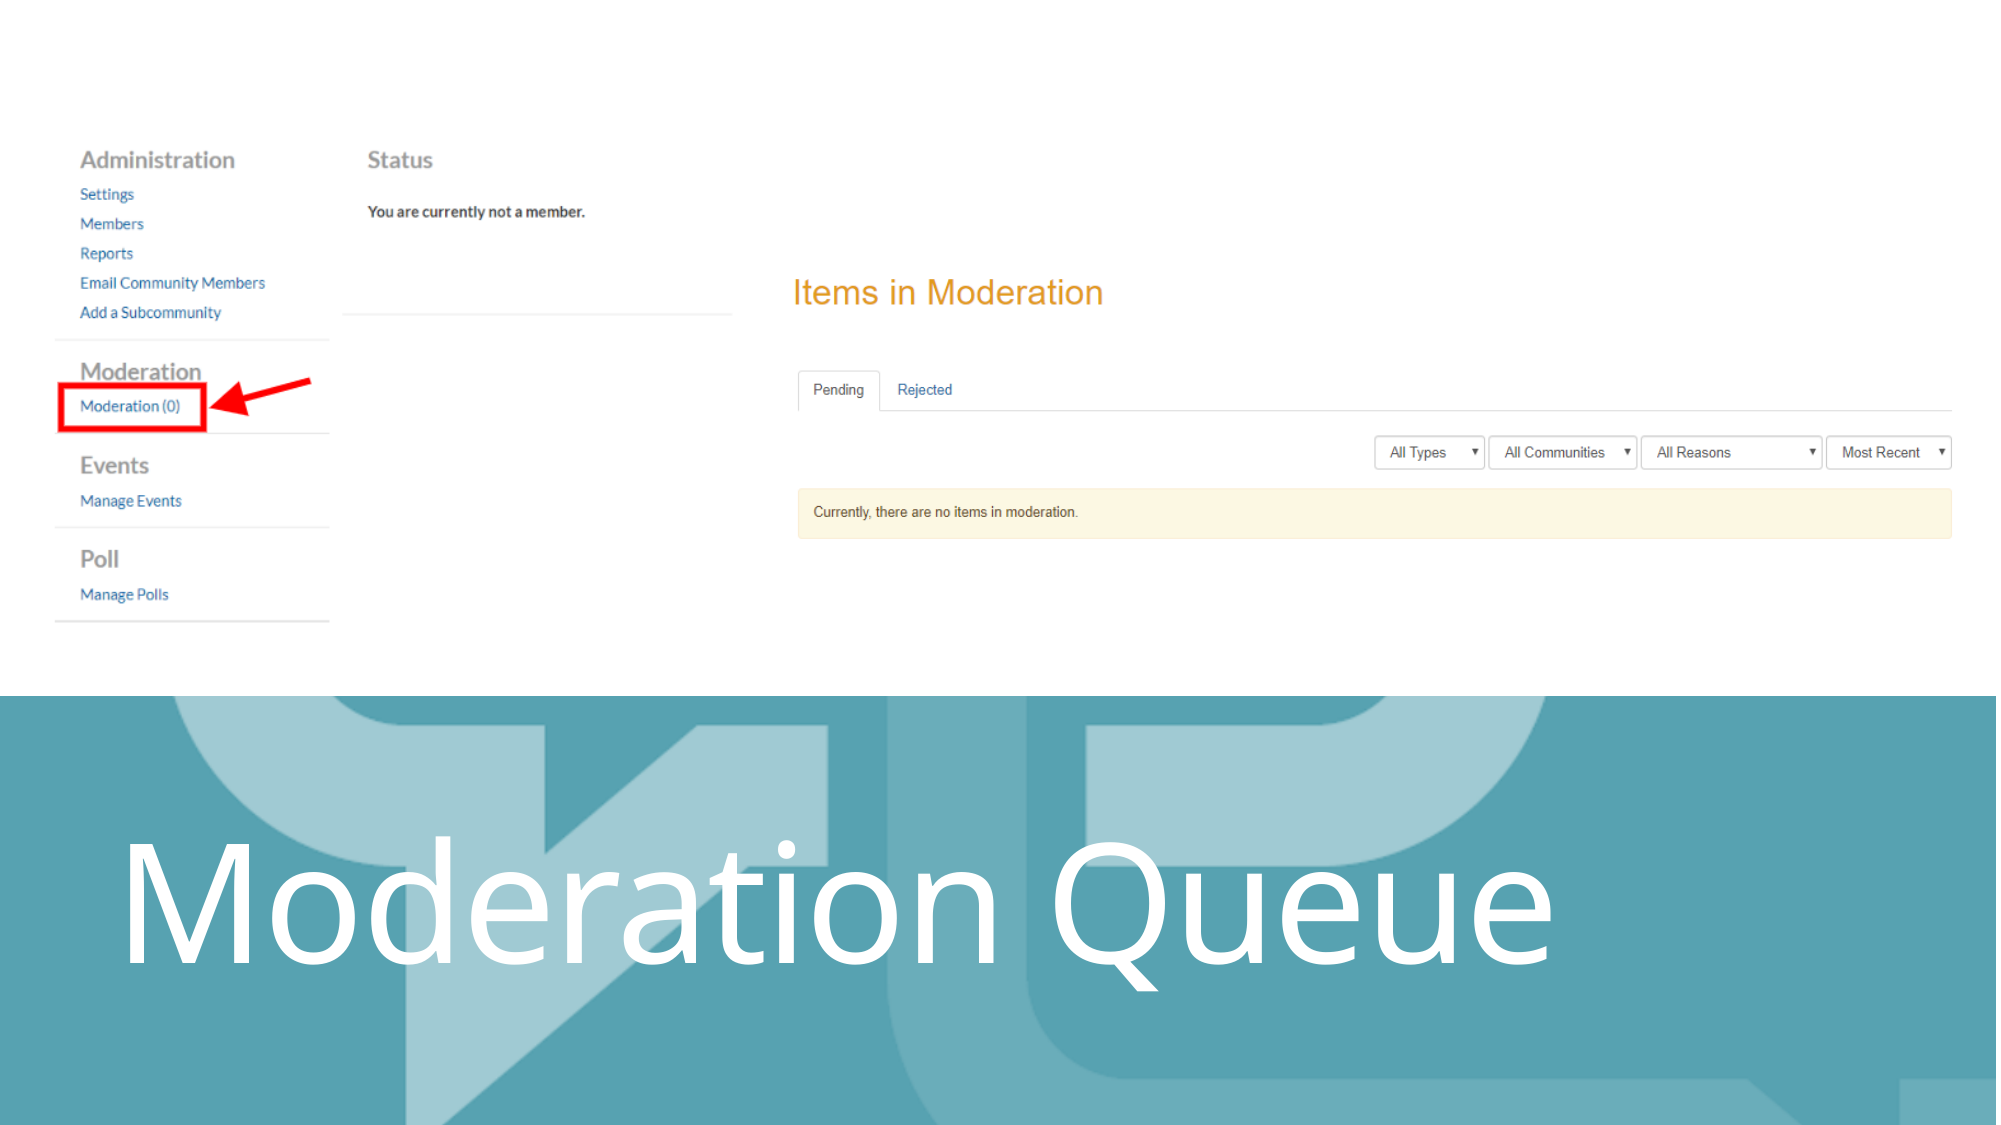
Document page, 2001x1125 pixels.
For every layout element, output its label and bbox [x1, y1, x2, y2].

list [54, 138, 740, 629]
picture [775, 266, 1964, 561]
picture [0, 695, 1996, 1125]
